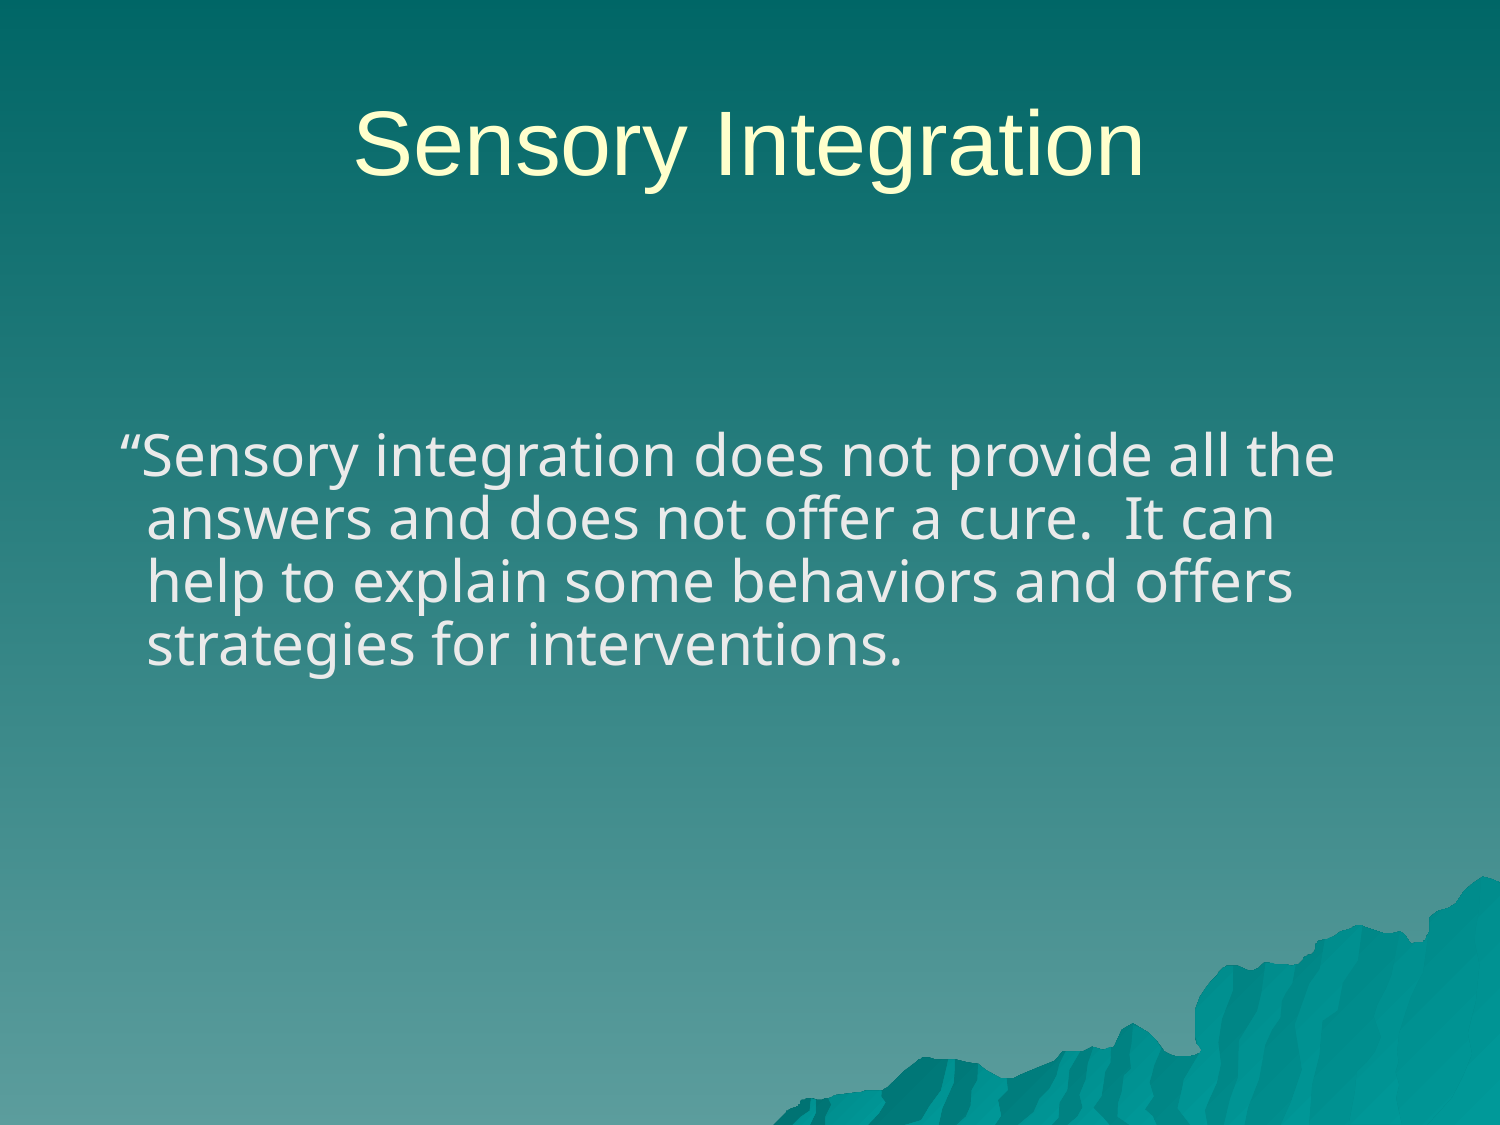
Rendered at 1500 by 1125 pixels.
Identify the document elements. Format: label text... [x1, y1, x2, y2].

list “Sensory integration does not provide all the answers and does not offer a cure. It can help to explain some behaviors and offers strategies for interventions. [74, 262, 1426, 1006]
title Sensory Integration [74, 45, 1426, 233]
